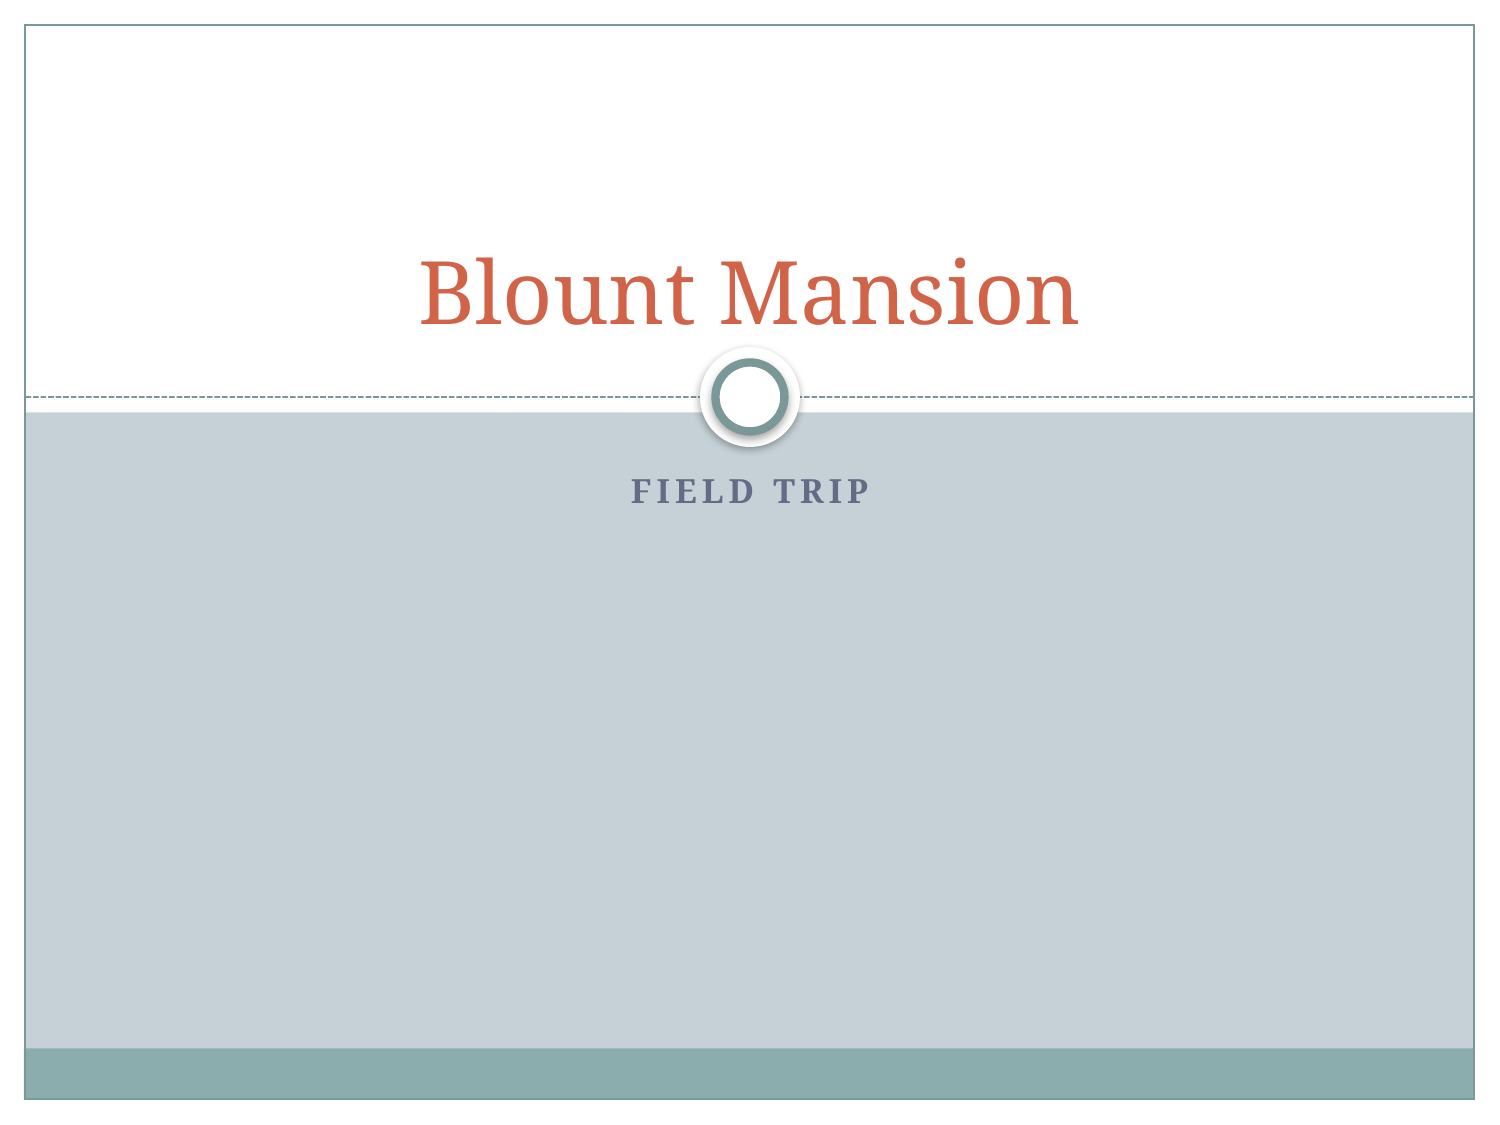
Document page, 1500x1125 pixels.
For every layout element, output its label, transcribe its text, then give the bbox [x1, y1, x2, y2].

title Blount Mansion [112, 62, 1388, 350]
subtitle Field Trip [225, 462, 1275, 750]
